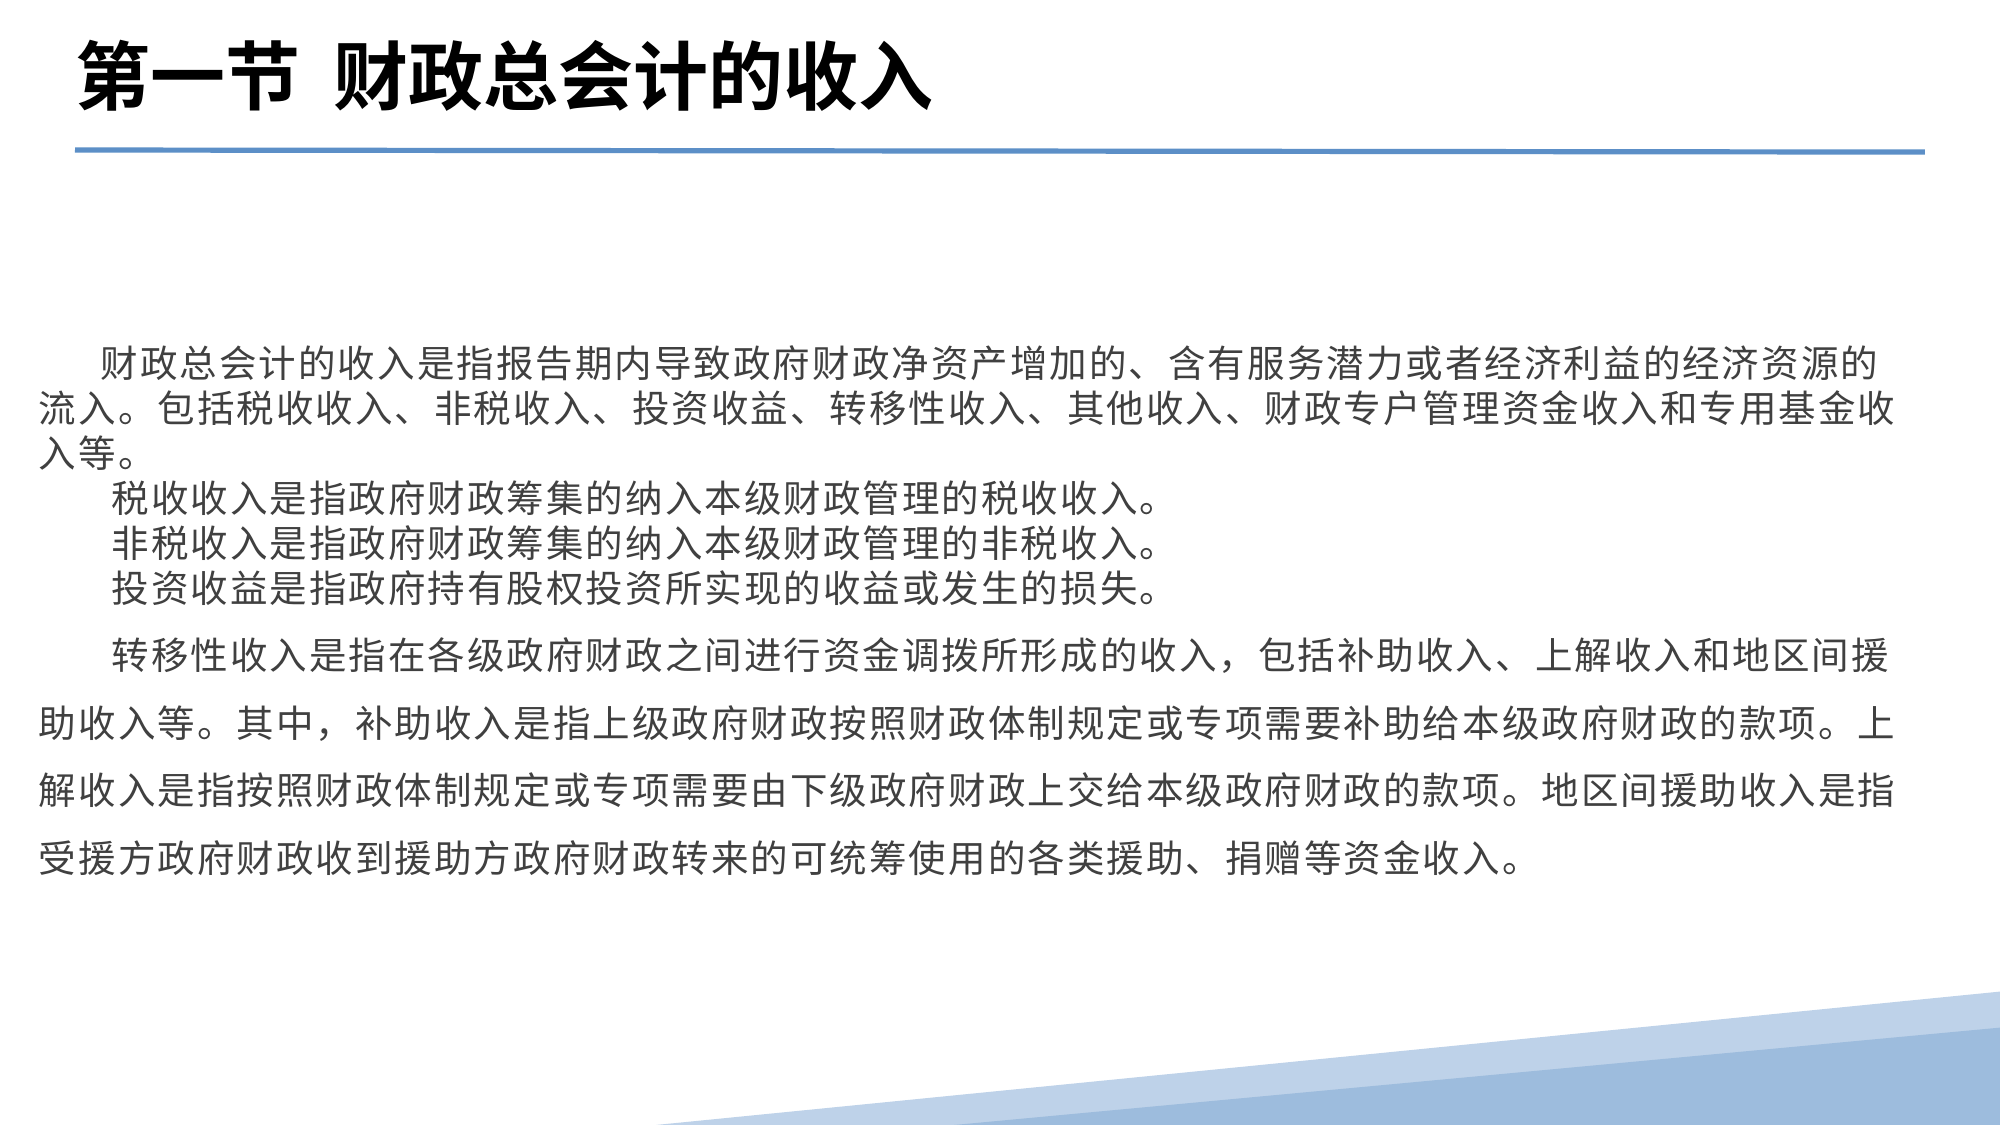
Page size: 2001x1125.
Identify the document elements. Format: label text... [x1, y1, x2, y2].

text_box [656, 991, 2000, 1125]
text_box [74, 149, 1925, 153]
text_box 第一节 财政总会计的收入 [75, 24, 1925, 125]
text_box 财政总会计的收入是指报告期内导致政府财政净资产增加的、含有服务潜力或者经济利益的经济资源的流入。包括税收收入、非税收入、投资收益、转移性收入、其他收入、财政专户管理资金收入和专用基金收入等。 税收收入是指政府财政筹集的纳入本级财政管理的税收收入。 非税收入是指政府财政筹集的纳入本级财政管理的非税收入。 投资收益是指政府持有股权投资所实现的收益或发生的损失。 转移性收入是指在各级政府财政之间进行资金调拨所形成的收入，包括补助收入、上解收入和地区间援助收入等。其中，补助收入是指上级政府财政按照财政体制规定或专项需要补助给本级政府财政的款项。上解收入是指按照财政体制规定或专项需要由下级政府财政上交给本级政府财政的款项。地区间援助收入是指受援方政府财政收到援助方政府财政转来的可统筹使用的各类援助、捐赠等资金收入。 [28, 192, 1925, 1099]
